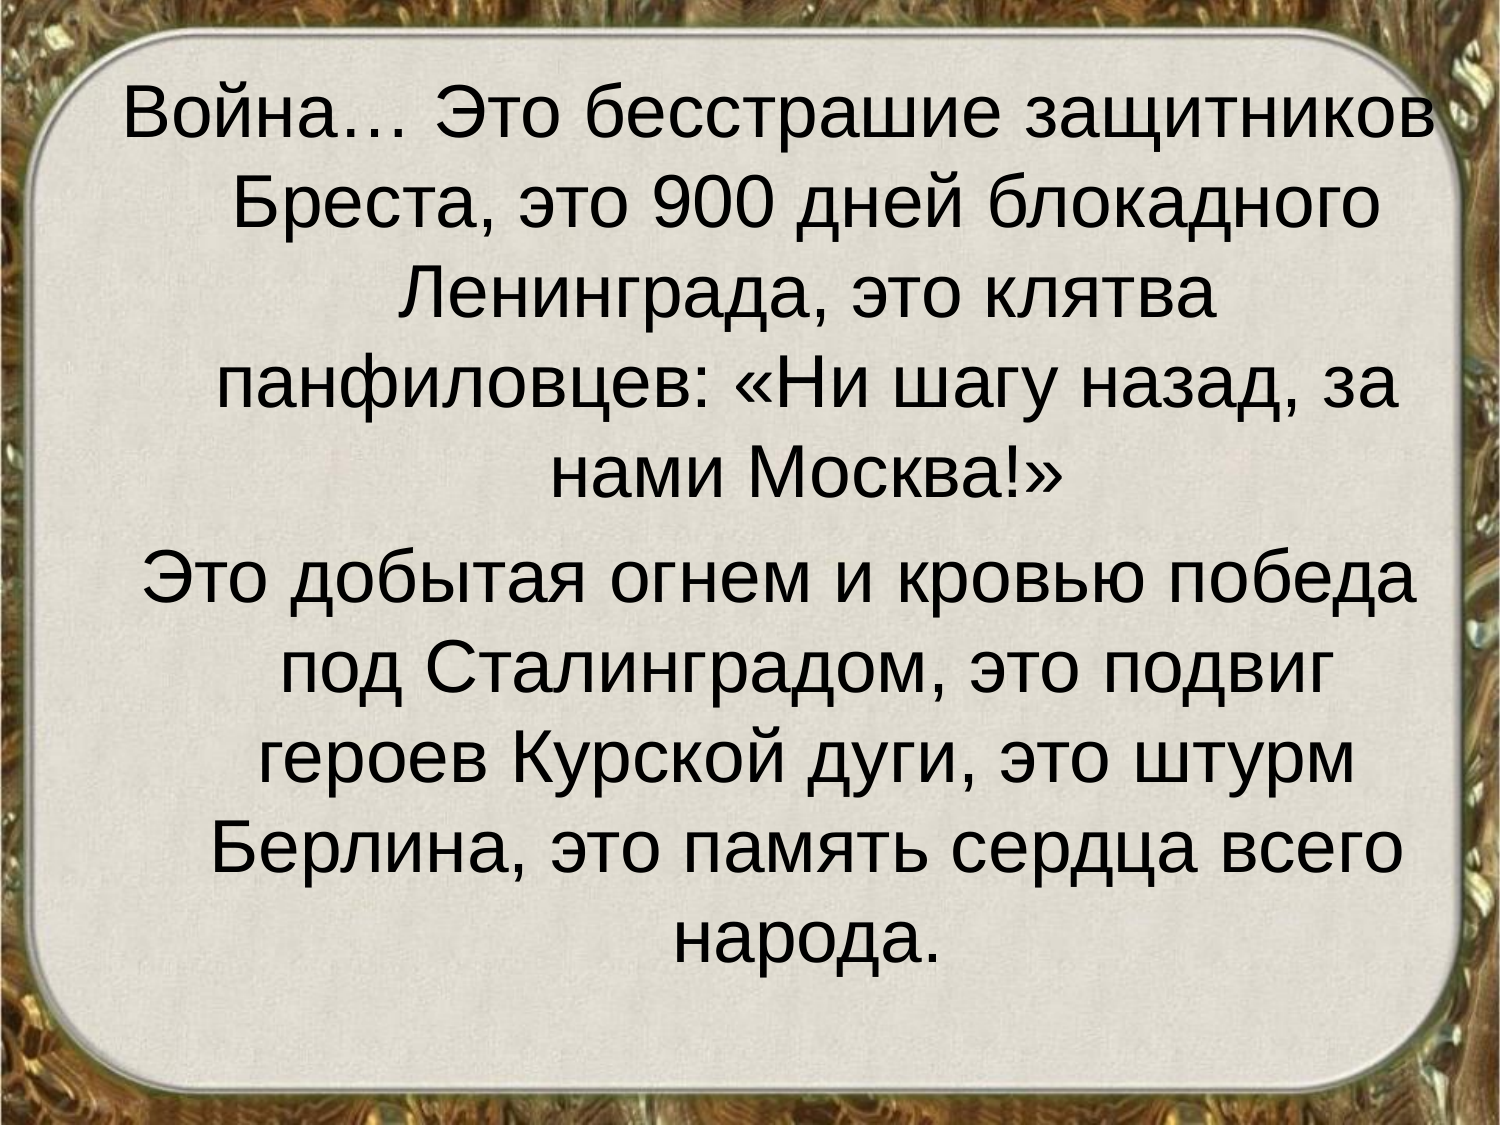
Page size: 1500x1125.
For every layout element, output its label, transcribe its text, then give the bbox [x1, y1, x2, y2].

picture [0, 0, 1500, 1125]
list Война… Это бесстрашие защитников Бреста, это 900 дней блокадного Ленинграда, это клятва панфиловцев: «Ни шагу назад, за нами Москва!» Это добытая огнем и кровью победа под Сталинградом, это подвиг героев Курской дуги, это штурм Берлина, это память сердца всего народа. [88, 54, 1471, 1083]
